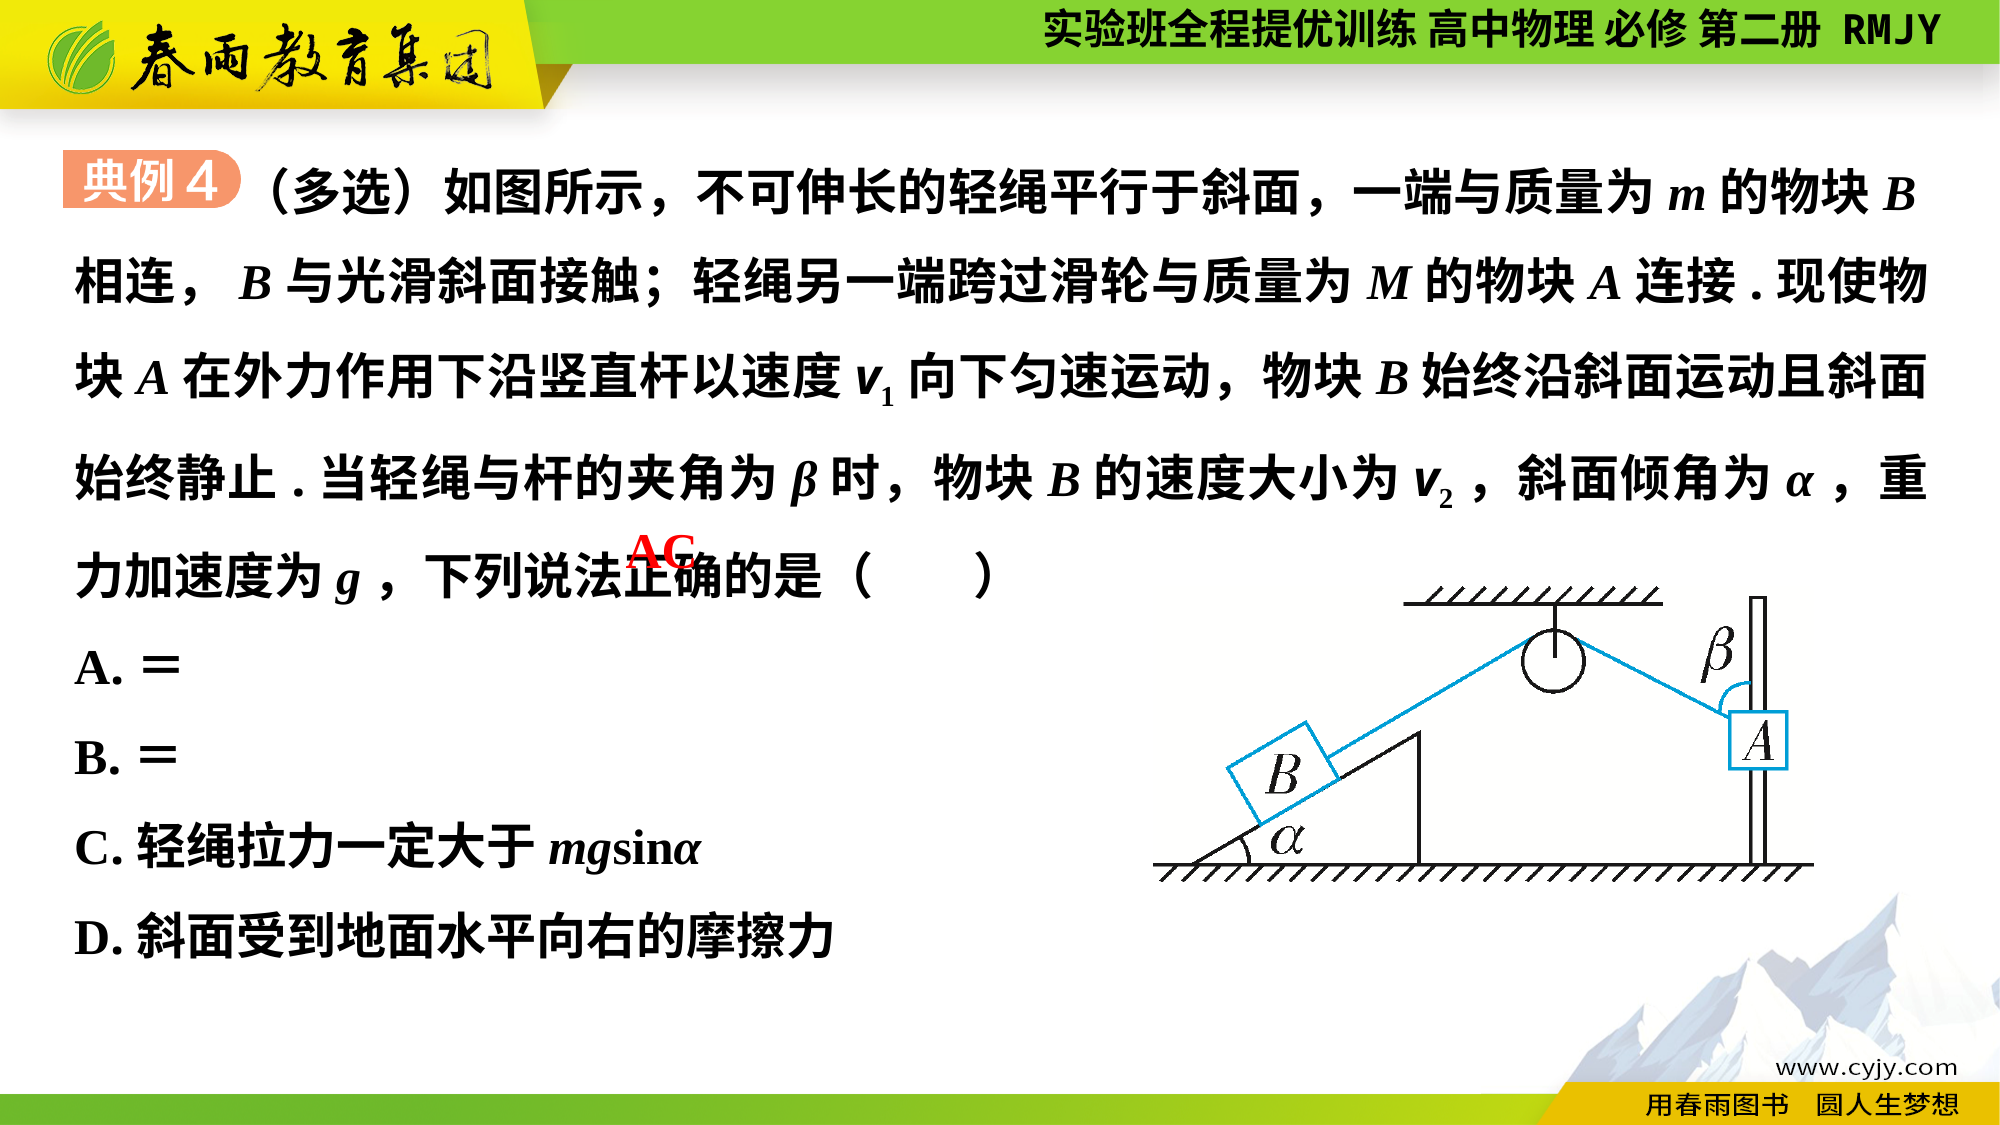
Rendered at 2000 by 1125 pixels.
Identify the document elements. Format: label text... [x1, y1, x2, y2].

text_box AC [610, 481, 713, 587]
picture [0, 0, 2000, 1125]
